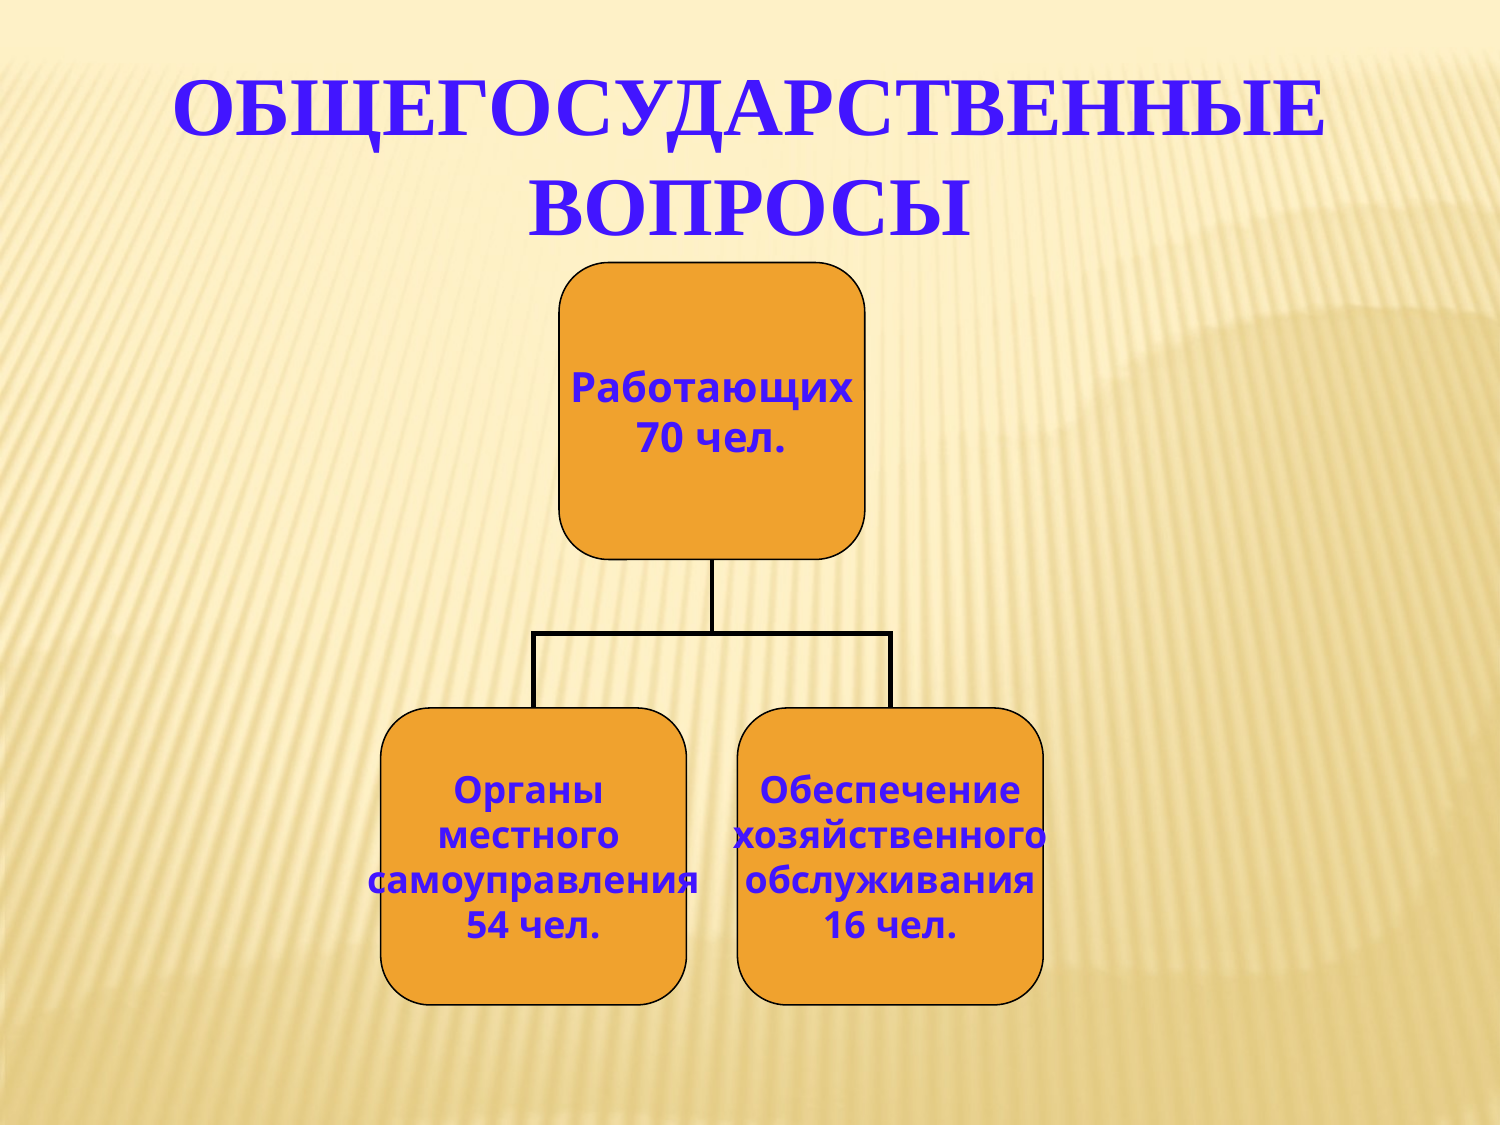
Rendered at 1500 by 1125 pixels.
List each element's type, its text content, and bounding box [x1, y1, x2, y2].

picture [0, 0, 1500, 1125]
text_box Общегосударственные вопросы [74, 45, 1425, 233]
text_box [380, 262, 1044, 1006]
